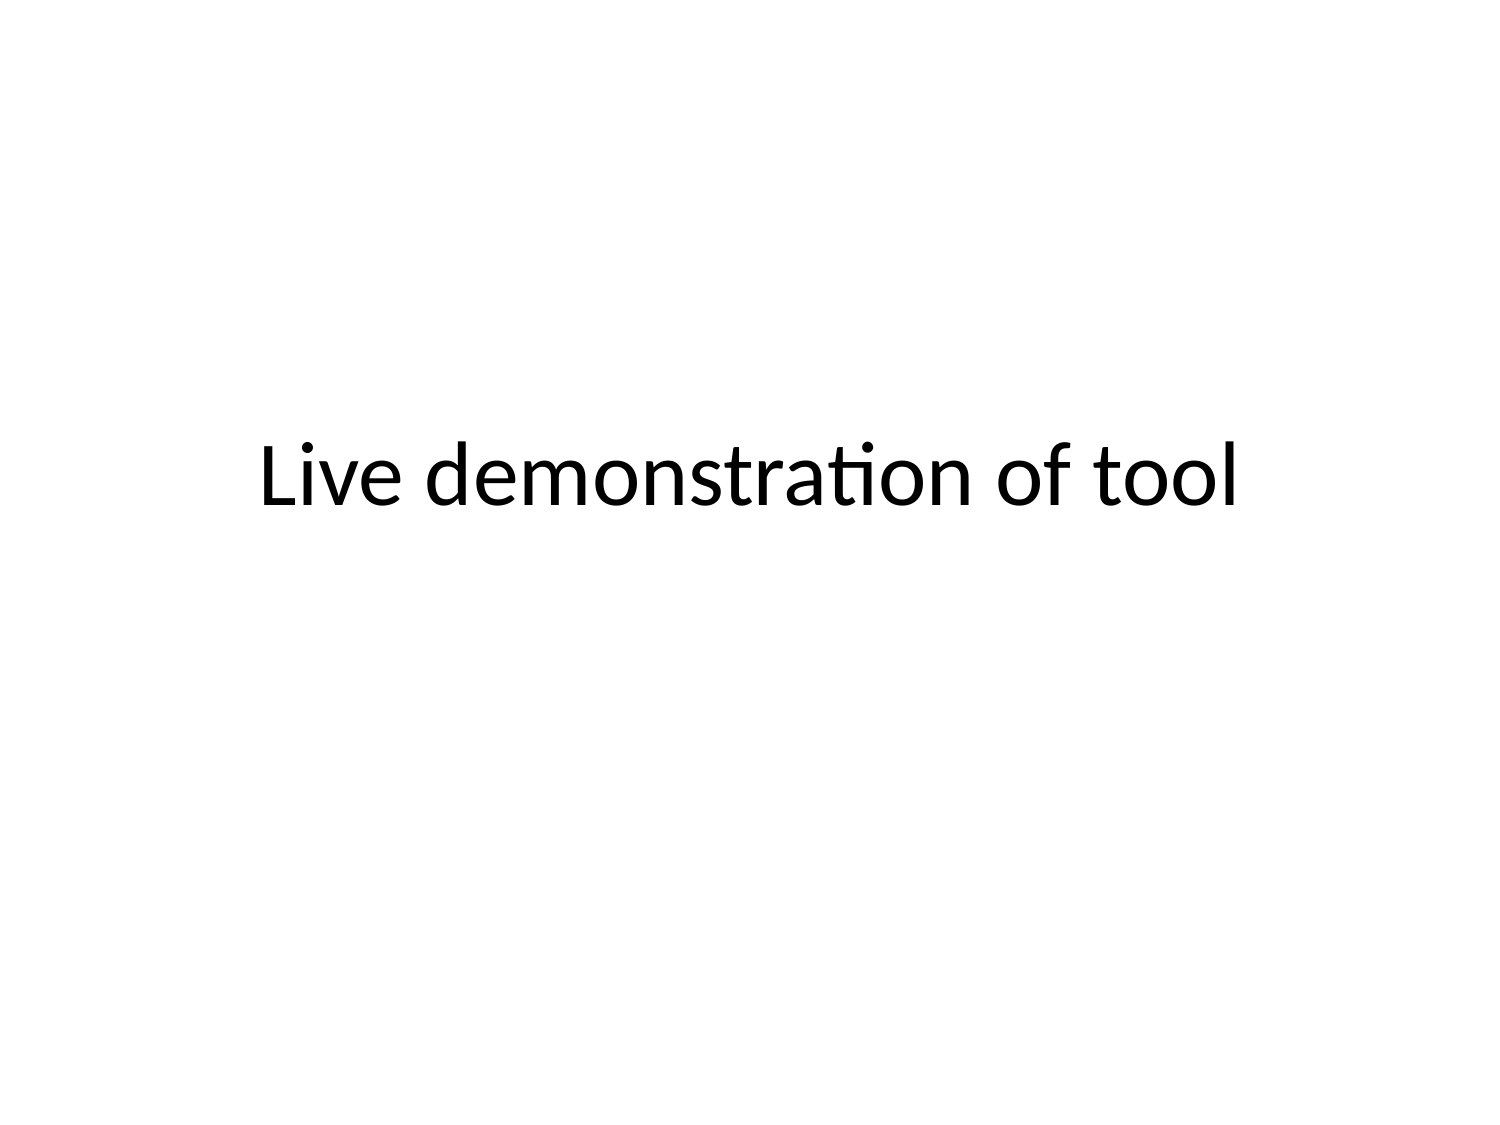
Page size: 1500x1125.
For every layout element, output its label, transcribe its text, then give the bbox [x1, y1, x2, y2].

title Live demonstration of tool [75, 375, 1425, 563]
